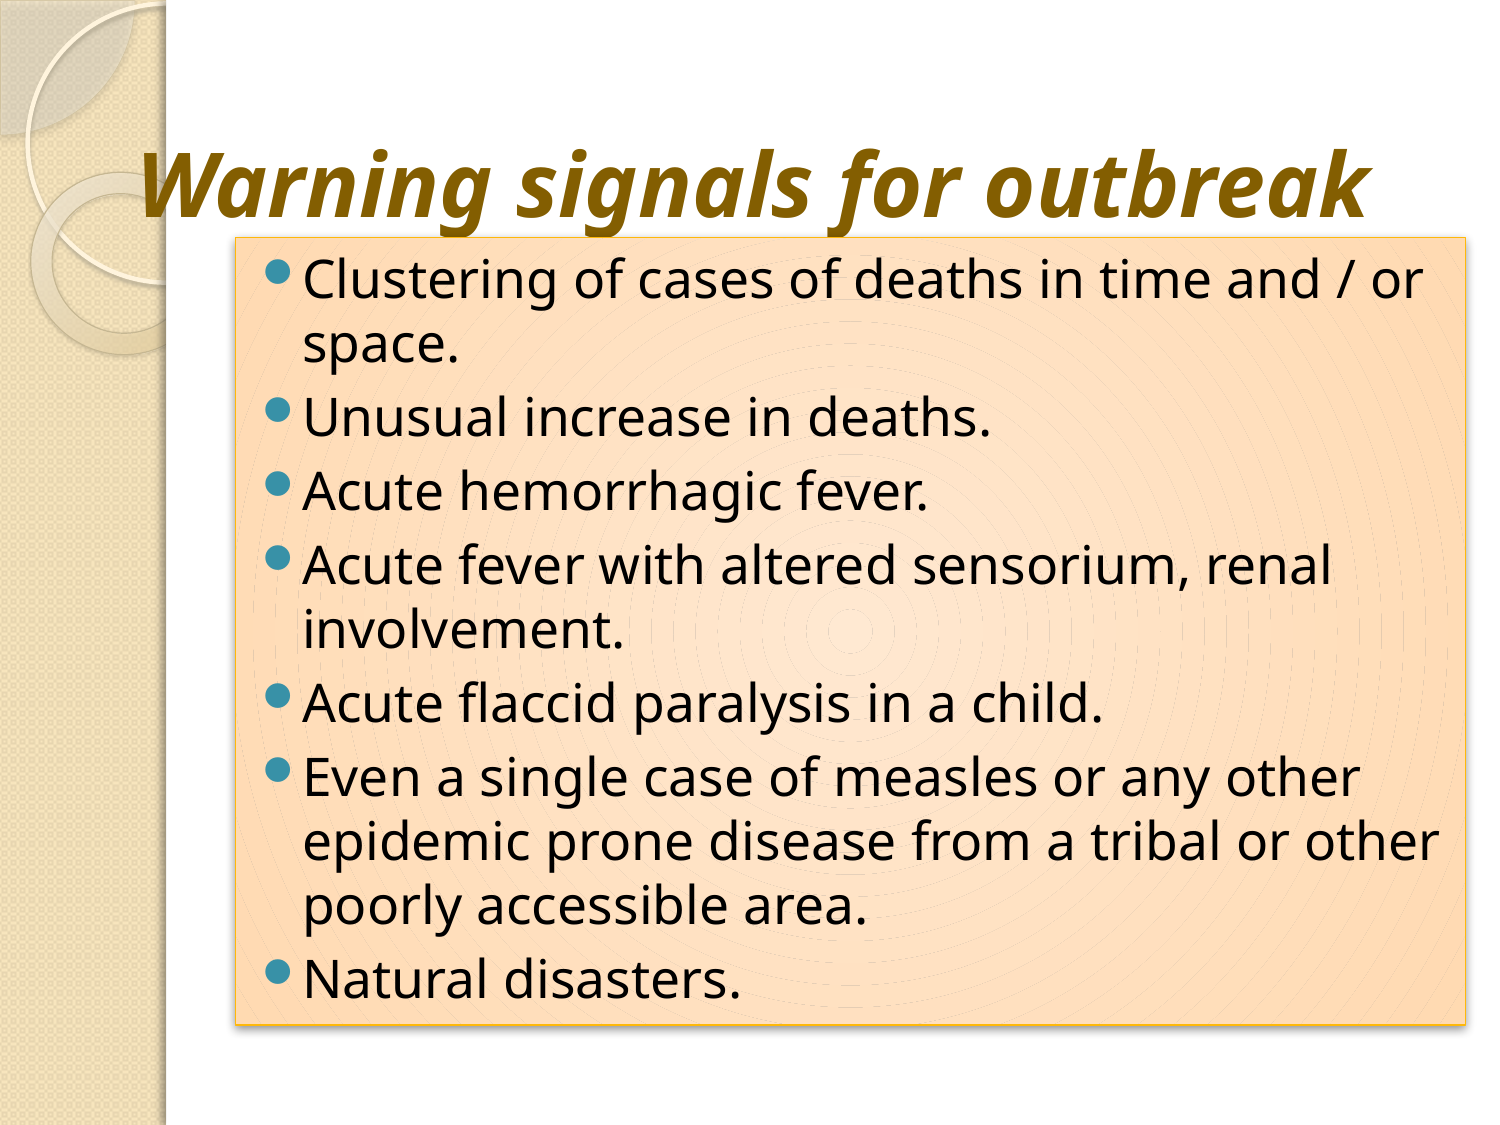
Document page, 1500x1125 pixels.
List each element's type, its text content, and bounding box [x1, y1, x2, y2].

list Clustering of cases of deaths in time and / or space. Unusual increase in deaths. Acute hemorrhagic fever. Acute fever with altered sensorium, renal involvement. Acute flaccid paralysis in a child. Even a single case of measles or any other epidemic prone disease from a tribal or other poorly accessible area. Natural disasters. [235, 237, 1466, 1026]
title Warning signals for outbreak [75, 87, 1425, 275]
